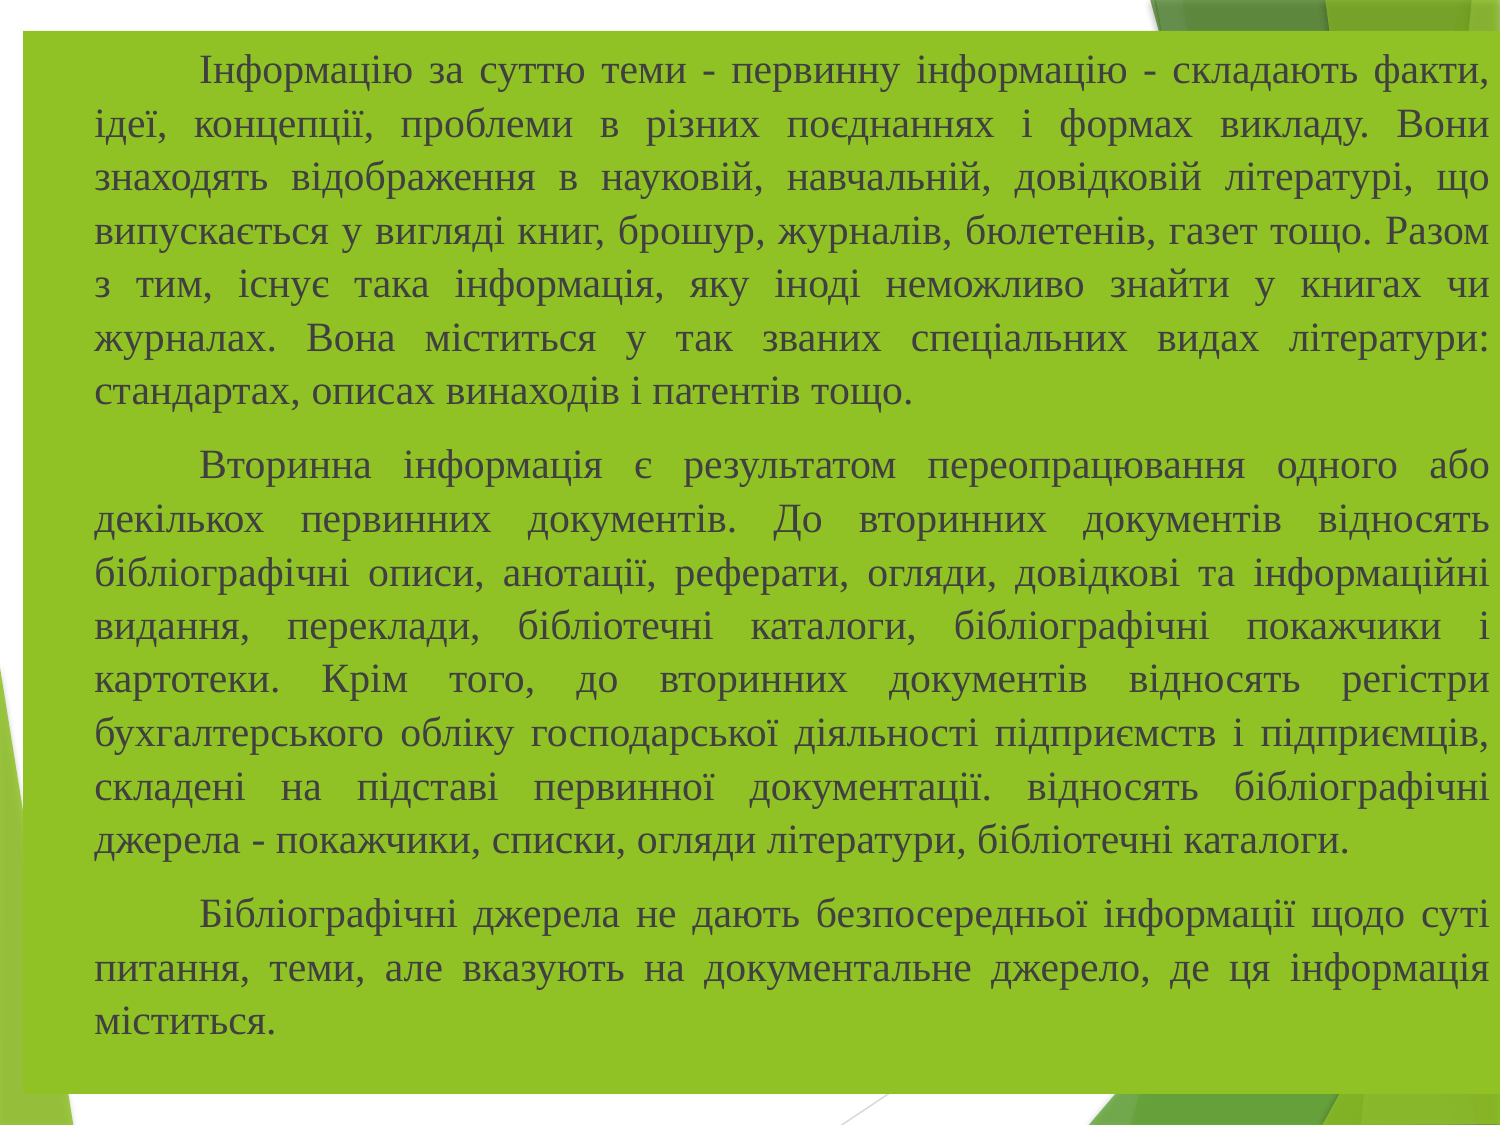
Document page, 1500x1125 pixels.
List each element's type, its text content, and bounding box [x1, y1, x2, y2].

list Інформацію за суттю теми - первинну інформацію - складають факти, ідеї, концепції, проблеми в різних поєднаннях і формах викладу. Вони знаходять відображення в науковій, навчальній, довідковій літературі, що випускається у вигляді книг, брошур, журналів, бюлетенів, газет тощо. Разом з тим, існує така інформація, яку іноді неможливо знайти у книгах чи журналах. Вона міститься у так званих спеціальних видах літератури: стандартах, описах винаходів і патентів тощо. Вторинна інформація є результатом переопрацювання одного або декількох первинних документів. До вторинних документів відносять бібліографічні описи, анотації, реферати, огляди, довідкові та інформаційні видання, переклади, бібліотечні каталоги, бібліографічні покажчики і картотеки. Крім того, до вторинних документів відносять регістри бухгалтерського обліку господарської діяльності підприємств і підприємців, складені на підставі первинної документації. відносять бібліографічні джерела - покажчики, списки, огляди літератури, бібліотечні каталоги. Бібліографічні джерела не дають безпосередньої інформації щодо суті питання, теми, але вказують на документальне джерело, де ця інформація міститься. [23, 30, 1500, 1094]
